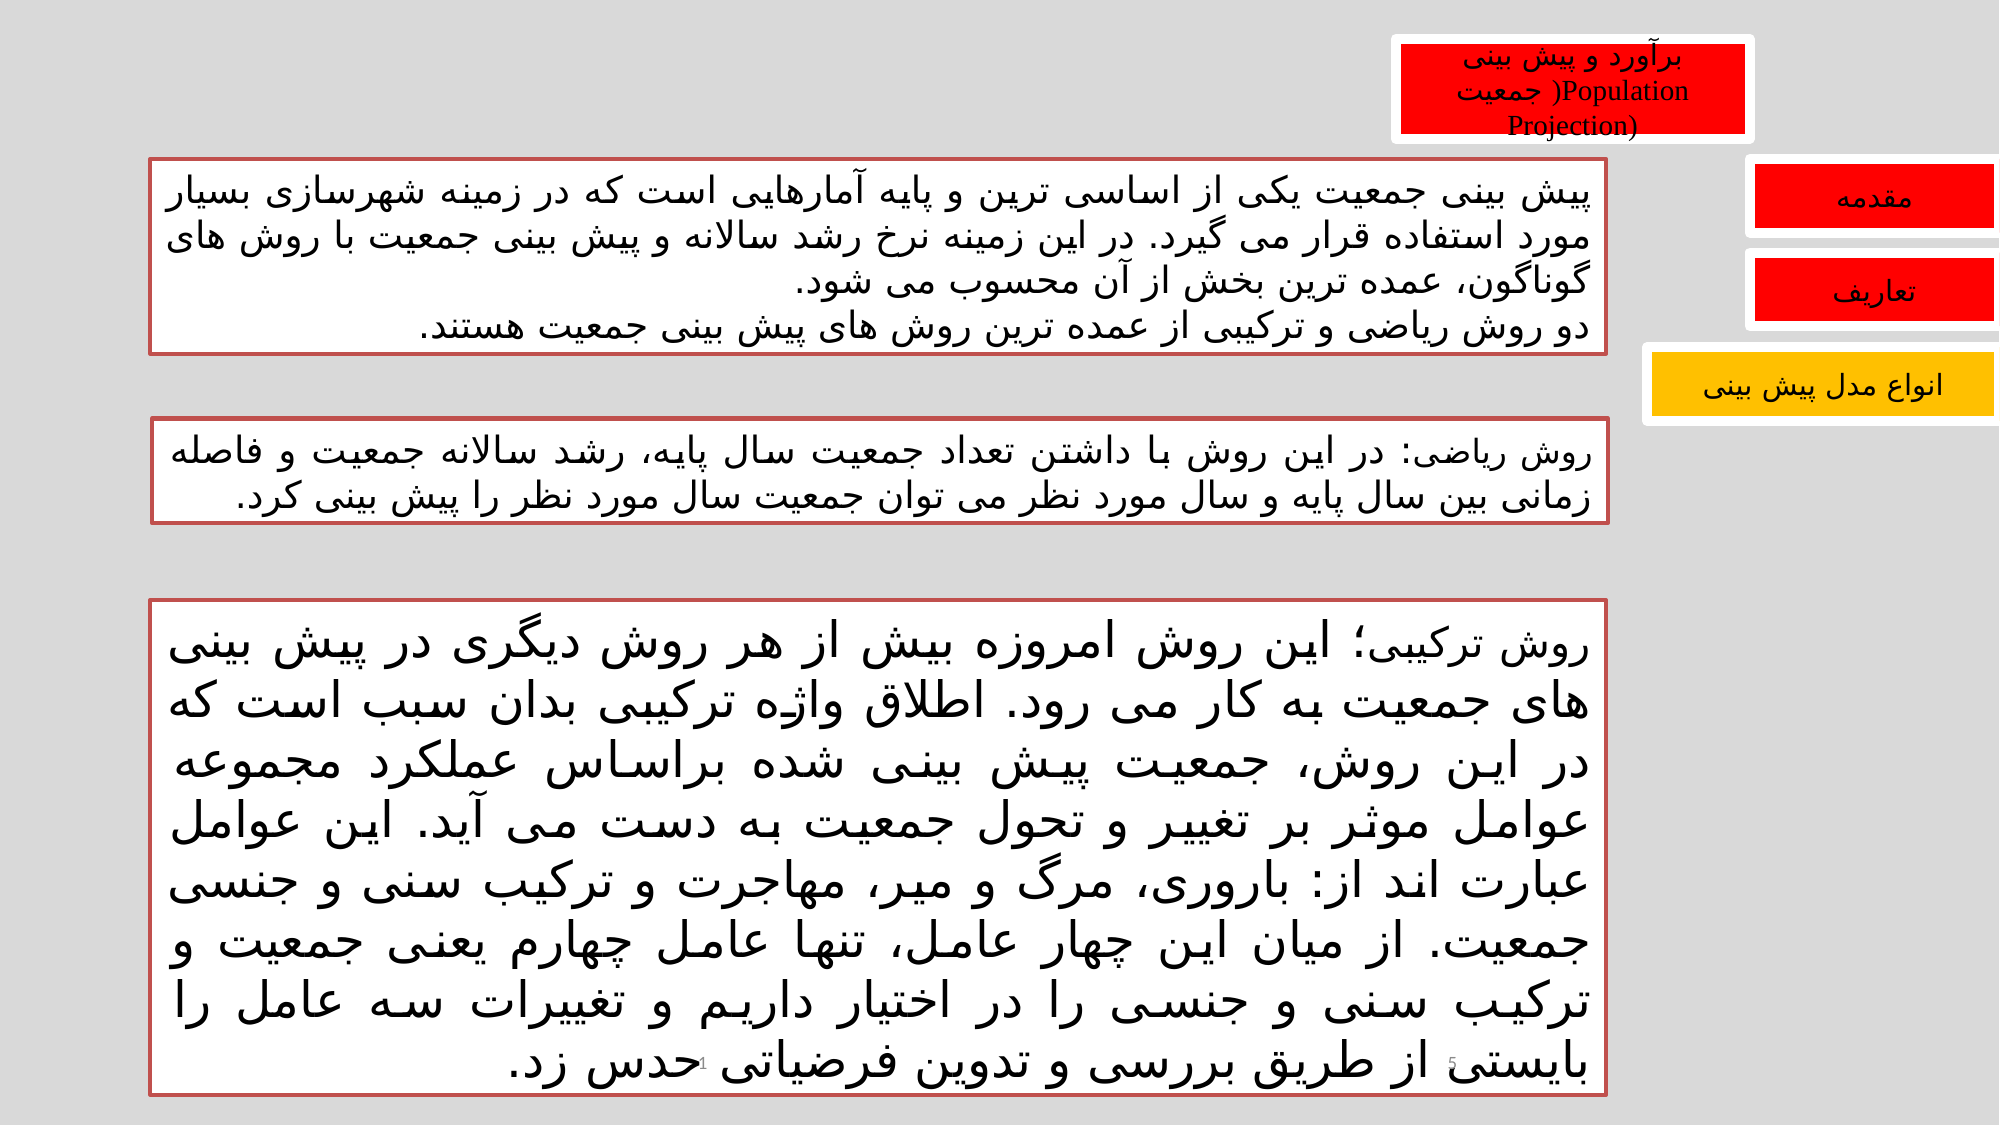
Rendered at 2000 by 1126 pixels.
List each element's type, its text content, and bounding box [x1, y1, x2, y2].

text_box تعاریف [1748, 250, 2000, 328]
text_box روش ریاضی: در این روش با داشتن تعداد جمعیت سال پایه، رشد سالانه جمعیت و فاصله زمانی بین سال پایه و سال مورد نظر می توان جمعیت سال مورد نظر را پیش بینی کرد. [150, 416, 1610, 525]
footer 1 [683, 1042, 1317, 1103]
slide_number 5 [1432, 1042, 1900, 1103]
text_box برآورد و پیش بینی جمعیت )Population Projection) [1394, 37, 1752, 141]
text_box پیش بینی جمعیت یکی از اساسی ترین و پایه آمارهایی است که در زمینه شهرسازی بسیار مورد استفاده قرار می گیرد. در این زمینه نرخ رشد سالانه و پیش بینی جمعیت با روش های گوناگون، عمده ترین بخش از آن محسوب می شود. دو روش ریاضی و ترکیبی از عمده ترین روش های پیش بینی جمعیت هستند. [148, 157, 1608, 356]
text_box انواع مدل پیش بینی [1645, 345, 2000, 423]
text_box مقدمه [1748, 157, 2000, 235]
text_box روش ترکیبی؛ این روش امروزه بیش از هر روش دیگری در پیش بینی های جمعیت به کار می رود. اطلاق واژه ترکیبی بدان سبب است که در این روش، جمعیت پیش بینی شده براساس عملکرد مجموعه عوامل موثر بر تغییر و تحول جمعیت به دست می آید. این عوامل عبارت اند از: باروری، مرگ و میر، مهاجرت و ترکیب سنی و جنسی جمعیت. از میان این چهار عامل، تنها عامل چهارم یعنی جمعیت و ترکیب سنی و جنسی را در اختیار داریم و تغییرات سه عامل را بایستی از طریق بررسی و تدوین فرضیاتی حدس زد. [148, 598, 1608, 1097]
